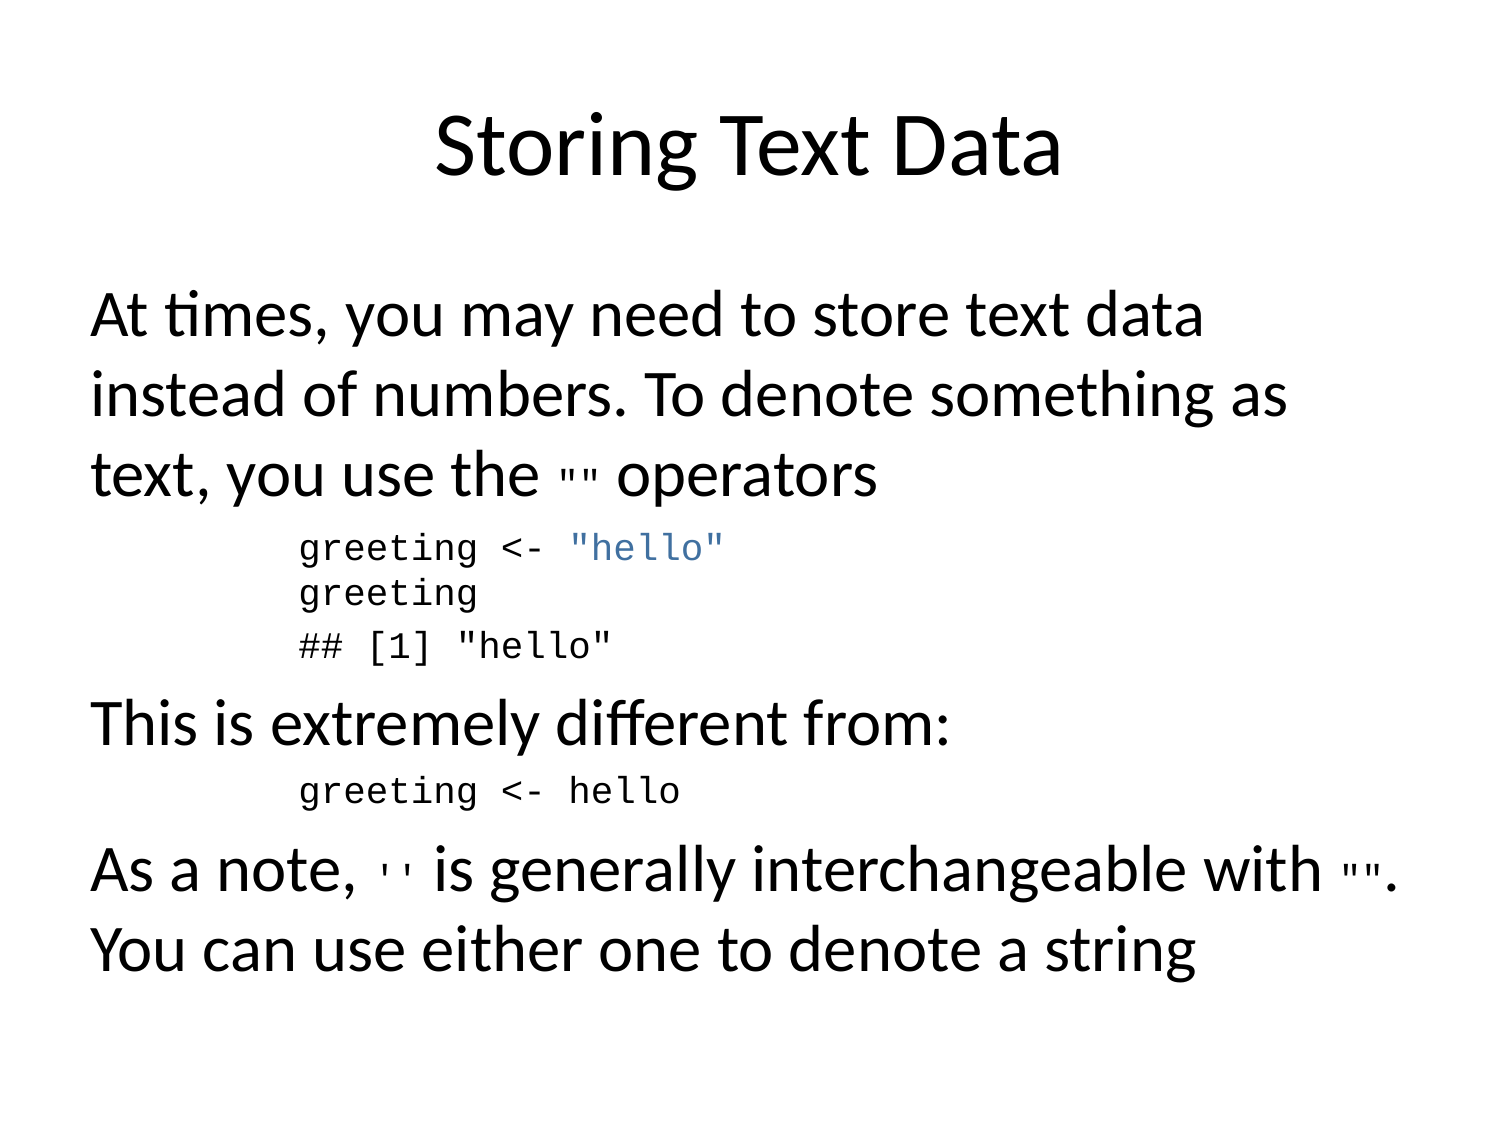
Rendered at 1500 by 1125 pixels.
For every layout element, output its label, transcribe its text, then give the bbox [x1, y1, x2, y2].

list At times, you may need to store text data instead of numbers. To denote something as text, you use the "" operators greeting <- "hello" greeting ## [1] "hello" This is extremely different from: greeting <- hello As a note, '' is generally interchangeable with "". You can use either one to denote a string [75, 262, 1425, 1005]
title Storing Text Data [75, 45, 1425, 233]
